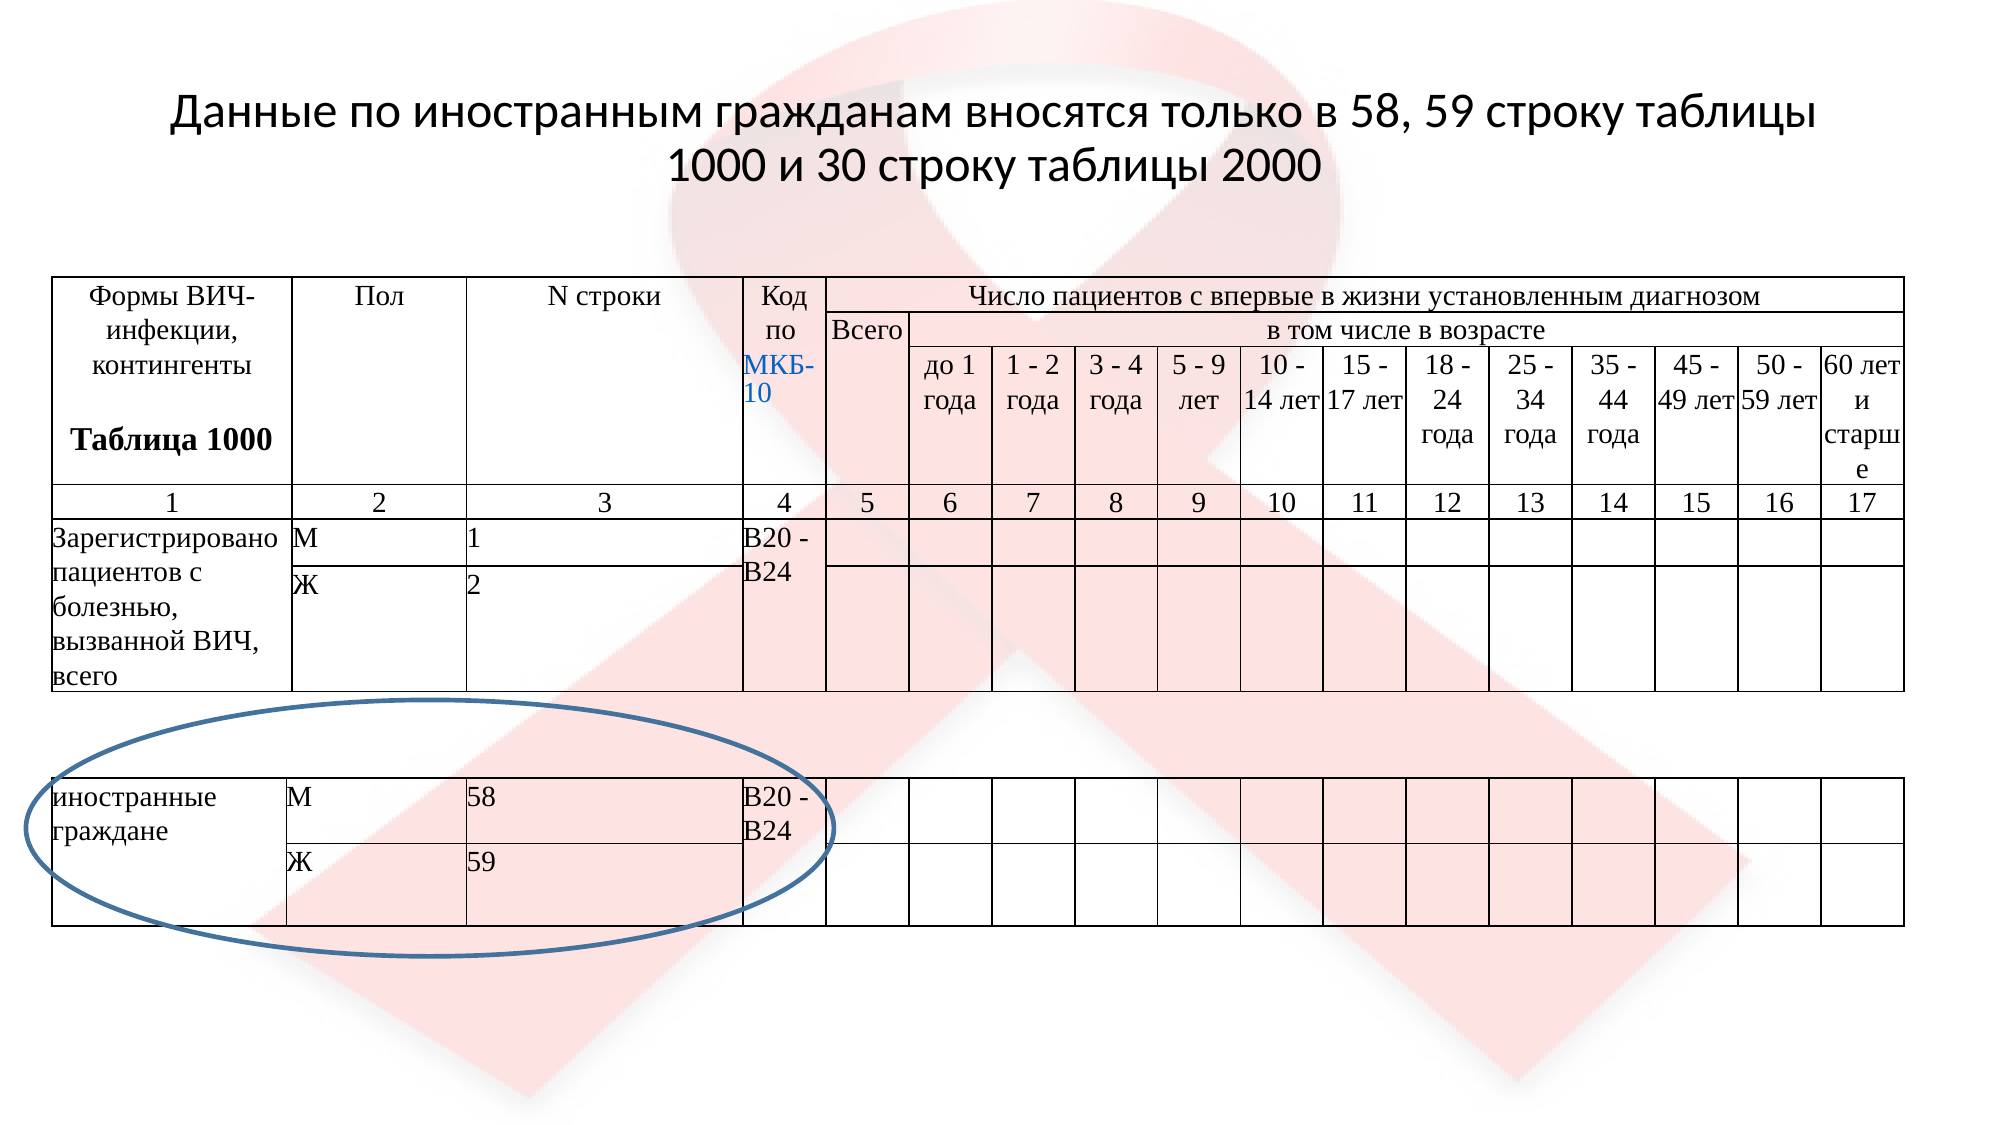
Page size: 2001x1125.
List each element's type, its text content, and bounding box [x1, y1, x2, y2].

table_cell М [293, 520, 466, 565]
table_cell [1656, 844, 1737, 925]
table_cell 1 - 2 года [993, 347, 1074, 484]
table_cell 8 [1076, 485, 1157, 518]
table_cell [993, 844, 1074, 925]
table_header N строки [467, 278, 742, 484]
table_header Число пациентов с впервые в жизни установленным диагнозом [827, 278, 1903, 311]
table_cell [1241, 520, 1322, 565]
table_cell 14 [1573, 485, 1654, 518]
table_header [827, 779, 908, 843]
table_cell [1656, 520, 1737, 565]
table_header [1822, 779, 1903, 843]
table_header [910, 779, 991, 843]
table_cell [1324, 844, 1405, 925]
table_header иностранные граждане [53, 877, 157, 925]
title Данные по иностранным гражданам вносятся только в 58, 59 строку таблицы 1000 и 30 строку таблицы 2000 [131, 29, 1857, 248]
table_cell [1822, 567, 1903, 691]
table_cell [1407, 844, 1488, 925]
table_header [993, 779, 1074, 843]
table_cell 16 [1739, 485, 1820, 518]
table_cell 9 [1158, 485, 1240, 518]
table_cell [1490, 567, 1571, 691]
table_cell [1490, 520, 1571, 565]
table_cell Ж [293, 567, 466, 691]
table_cell [1158, 567, 1240, 691]
table_header [1573, 779, 1654, 843]
table_cell 4 [744, 485, 825, 518]
table_cell 11 [1324, 485, 1405, 518]
table_cell [1656, 567, 1737, 691]
table_cell [1241, 844, 1322, 925]
table_cell [1573, 567, 1654, 691]
table_cell 3 - 4 года [1076, 347, 1157, 484]
table_cell [827, 567, 908, 691]
table_cell [1739, 520, 1820, 565]
table_cell [1324, 520, 1405, 565]
table_cell 2 [467, 567, 742, 691]
table_cell [1324, 567, 1405, 691]
table_cell [1739, 844, 1820, 925]
table_cell 15 - 17 лет [1324, 347, 1405, 484]
text_box [24, 698, 835, 958]
table_header [1241, 779, 1322, 843]
table_header [1158, 779, 1240, 843]
table_cell [993, 567, 1074, 691]
table_cell 60 лет и старше [1822, 347, 1903, 484]
table_cell 35 - 44 года [1573, 347, 1654, 484]
table_header Формы ВИЧ-инфекции, контингенты [53, 278, 291, 484]
table_cell [993, 520, 1074, 565]
table_cell [910, 567, 991, 691]
table_cell 13 [1490, 485, 1571, 518]
table_cell [1573, 520, 1654, 565]
table_cell 1 [53, 485, 291, 518]
table_cell 5 - 9 лет [1158, 347, 1240, 484]
table_cell 6 [910, 485, 991, 518]
table_cell [1573, 844, 1654, 925]
table_cell [1158, 520, 1240, 565]
table_cell Зарегистрировано пациентов с болезнью, вызванной ВИЧ, всего [53, 520, 291, 691]
table_cell [1822, 844, 1903, 925]
table_cell [1076, 520, 1157, 565]
table_cell 18 - 24 года [1407, 347, 1488, 484]
table_cell в том числе в возрасте [910, 313, 1903, 346]
text_box Таблица 1000 [55, 409, 289, 465]
table_header B20 - B24 [744, 859, 825, 925]
table_cell 10 [1241, 485, 1322, 518]
table_cell 5 [827, 485, 908, 518]
table_cell 7 [993, 485, 1074, 518]
table_cell до 1 года [910, 347, 991, 484]
table_cell 59 [702, 912, 742, 925]
table_cell B20 - B24 [744, 520, 825, 691]
table_cell [1076, 844, 1157, 925]
table_header Код по МКБ-10 [744, 278, 825, 484]
table_cell 50 - 59 лет [1739, 347, 1820, 484]
table_header [1407, 779, 1488, 843]
table_cell [1739, 567, 1820, 691]
table_header [1324, 779, 1405, 843]
table_cell [827, 844, 908, 925]
table_cell [1158, 844, 1240, 925]
table_cell 1 [467, 520, 742, 565]
table_cell [827, 520, 908, 565]
table_cell [910, 520, 991, 565]
table_cell 10 - 14 лет [1241, 347, 1322, 484]
table_cell 3 [467, 485, 742, 518]
table_cell [1822, 520, 1903, 565]
table_cell [1490, 844, 1571, 925]
table_cell 12 [1407, 485, 1488, 518]
table_header [1076, 779, 1157, 843]
table_cell [1076, 567, 1157, 691]
table_header B20 - B24 [806, 779, 825, 798]
table_cell [910, 844, 991, 925]
table_header [1739, 779, 1820, 843]
table_cell 25 - 34 года [1490, 347, 1571, 484]
table_header Пол [293, 278, 466, 484]
table_header [1490, 779, 1571, 843]
table_cell [1407, 520, 1488, 565]
table_cell [1407, 567, 1488, 691]
table_cell [1241, 567, 1322, 691]
table_cell 15 [1656, 485, 1737, 518]
table_cell 2 [293, 485, 466, 518]
table_cell 17 [1822, 485, 1903, 518]
table_header [1656, 779, 1737, 843]
table_cell Всего [827, 313, 908, 484]
table_cell 45 - 49 лет [1656, 347, 1737, 484]
